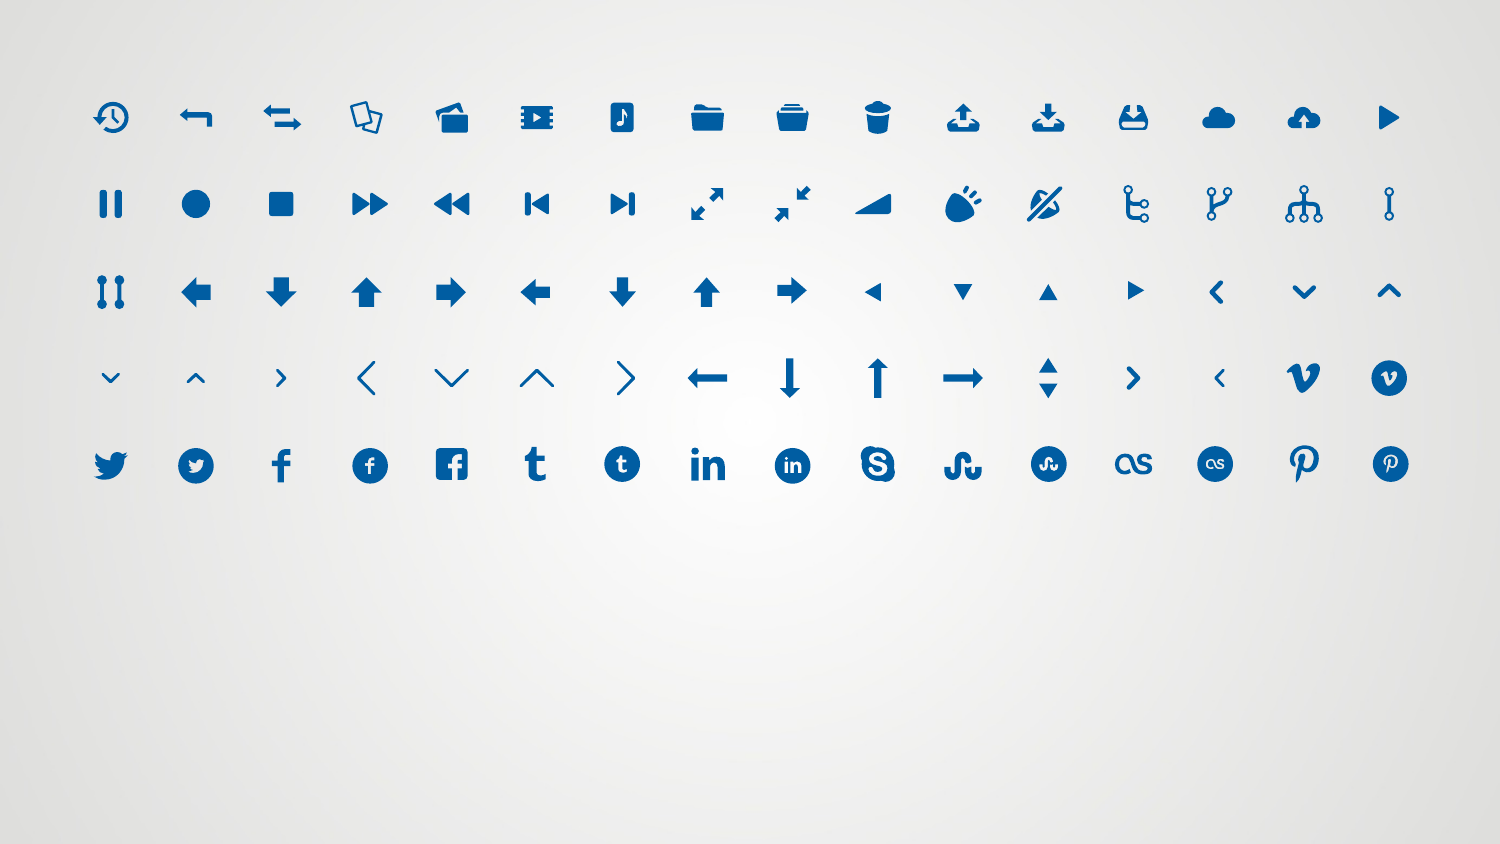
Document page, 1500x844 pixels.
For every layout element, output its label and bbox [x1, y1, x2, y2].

picture [0, 0, 1500, 844]
text_box [92, 100, 1409, 484]
